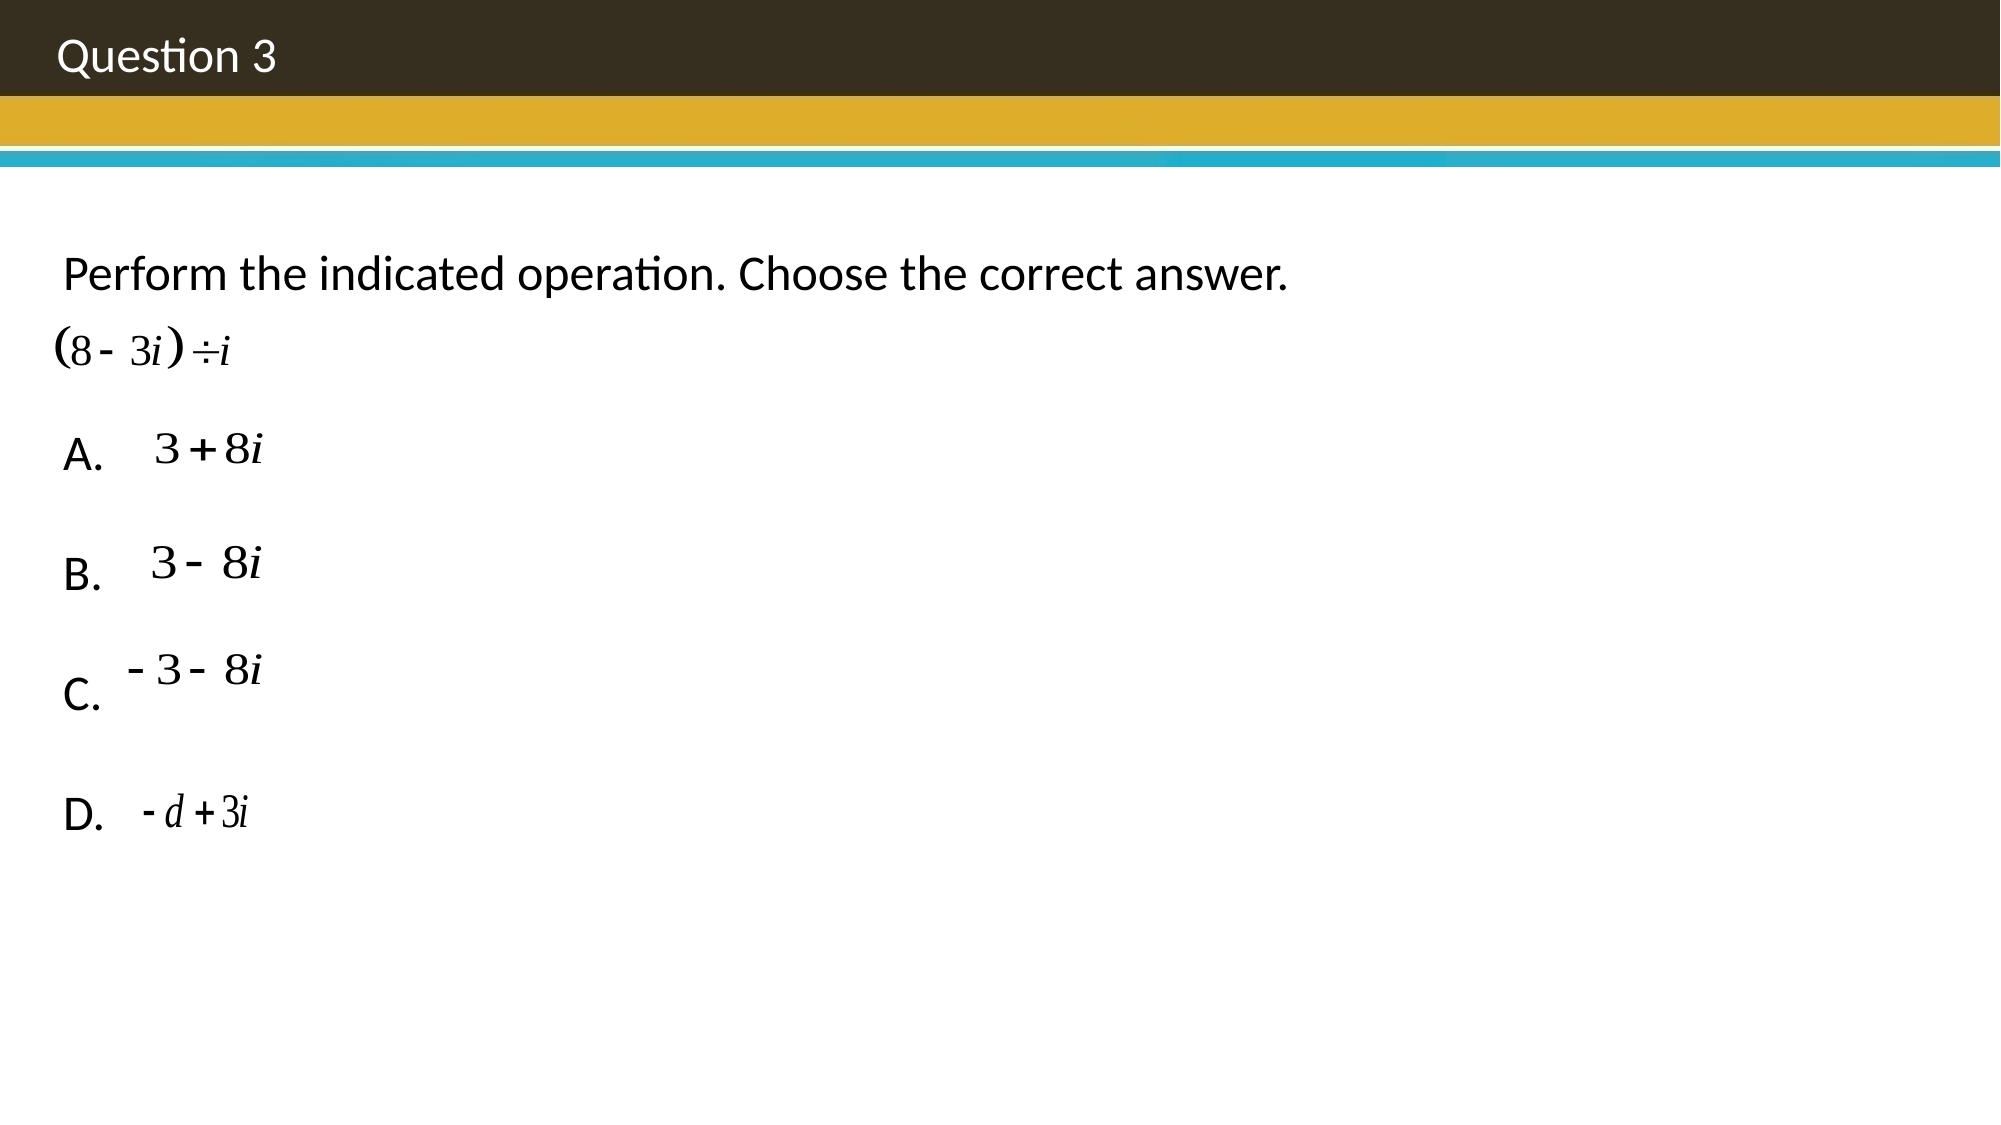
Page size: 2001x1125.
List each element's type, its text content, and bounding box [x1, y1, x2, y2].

text_box Question 3 [41, 14, 293, 90]
picture [147, 422, 273, 475]
picture [118, 643, 273, 697]
text_box Perform the indicated operation. Choose the correct answer. A. B. C. D. [48, 233, 1928, 849]
picture [143, 534, 273, 591]
picture [136, 782, 255, 840]
picture [0, 0, 2000, 167]
picture [48, 317, 239, 391]
